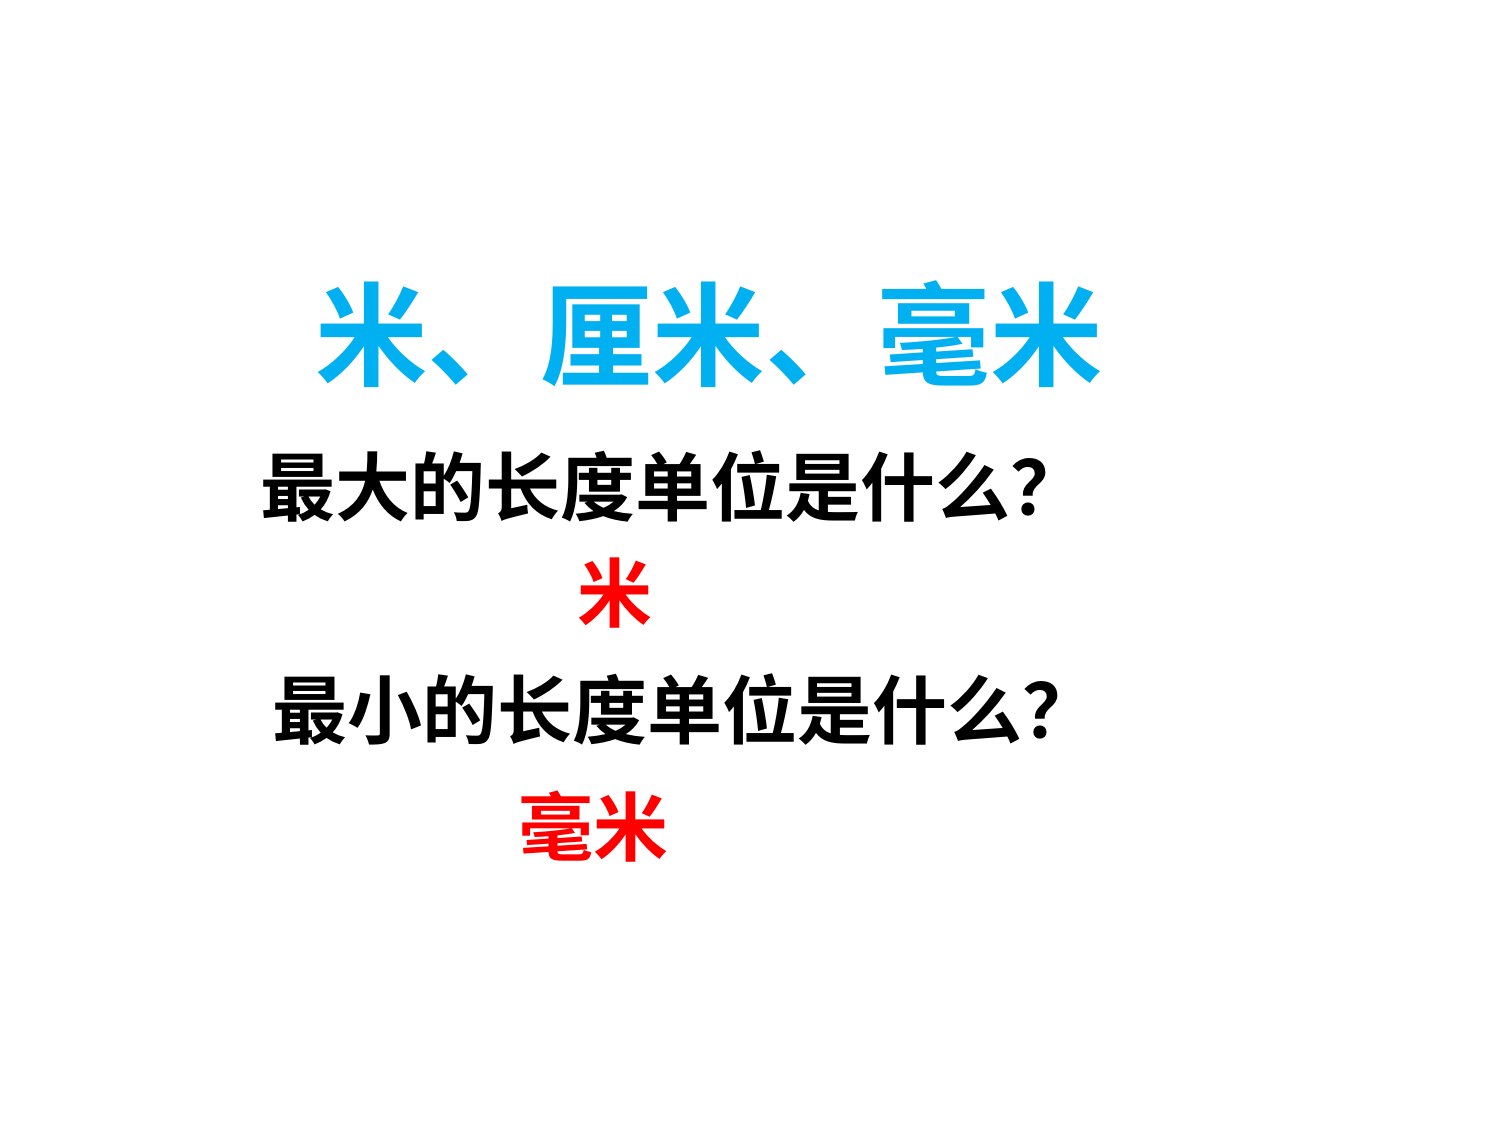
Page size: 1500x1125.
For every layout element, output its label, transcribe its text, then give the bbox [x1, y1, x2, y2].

text_box 最小的长度单位是什么？ [257, 656, 1313, 761]
text_box 毫米 [503, 773, 809, 879]
text_box 米、厘米、毫米 [222, 257, 1149, 408]
text_box 最大的长度单位是什么？ [246, 433, 1301, 539]
text_box 米 [562, 538, 680, 644]
